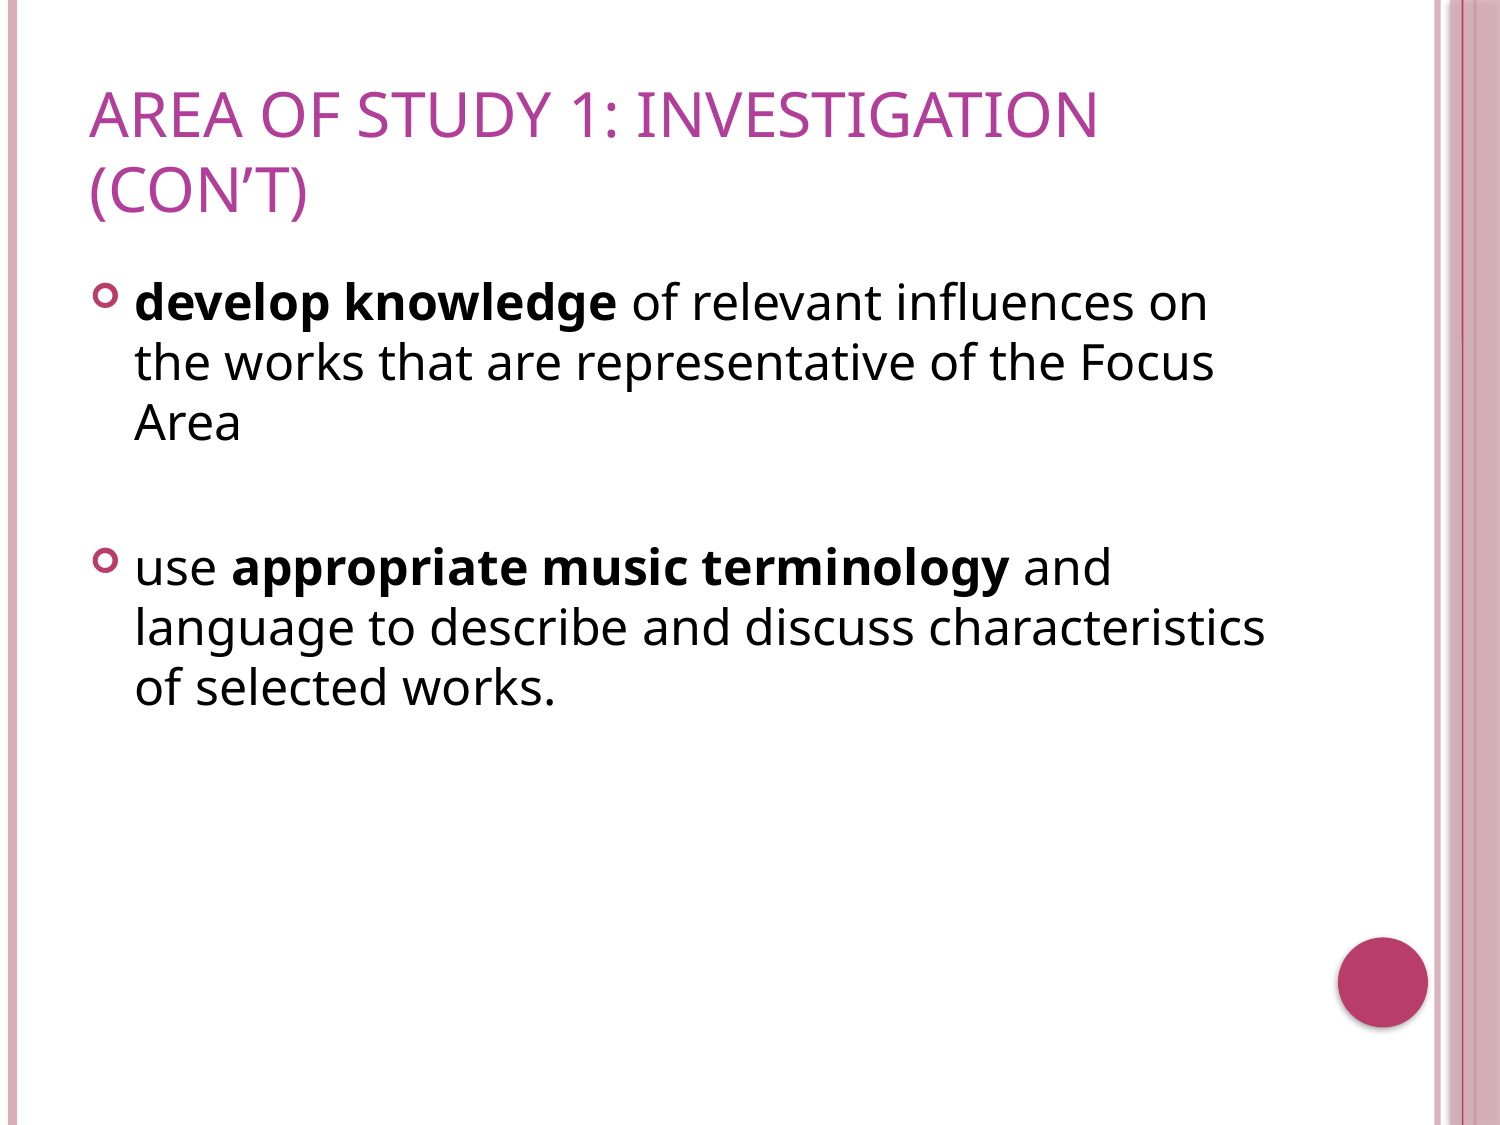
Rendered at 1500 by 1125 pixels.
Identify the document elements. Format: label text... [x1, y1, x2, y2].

title Area of Study 1: Investigation (con’t) [75, 45, 1300, 233]
list develop knowledge of relevant influences on the works that are representative of the Focus Area use appropriate music terminology and language to describe and discuss characteristics of selected works. [75, 262, 1300, 1062]
